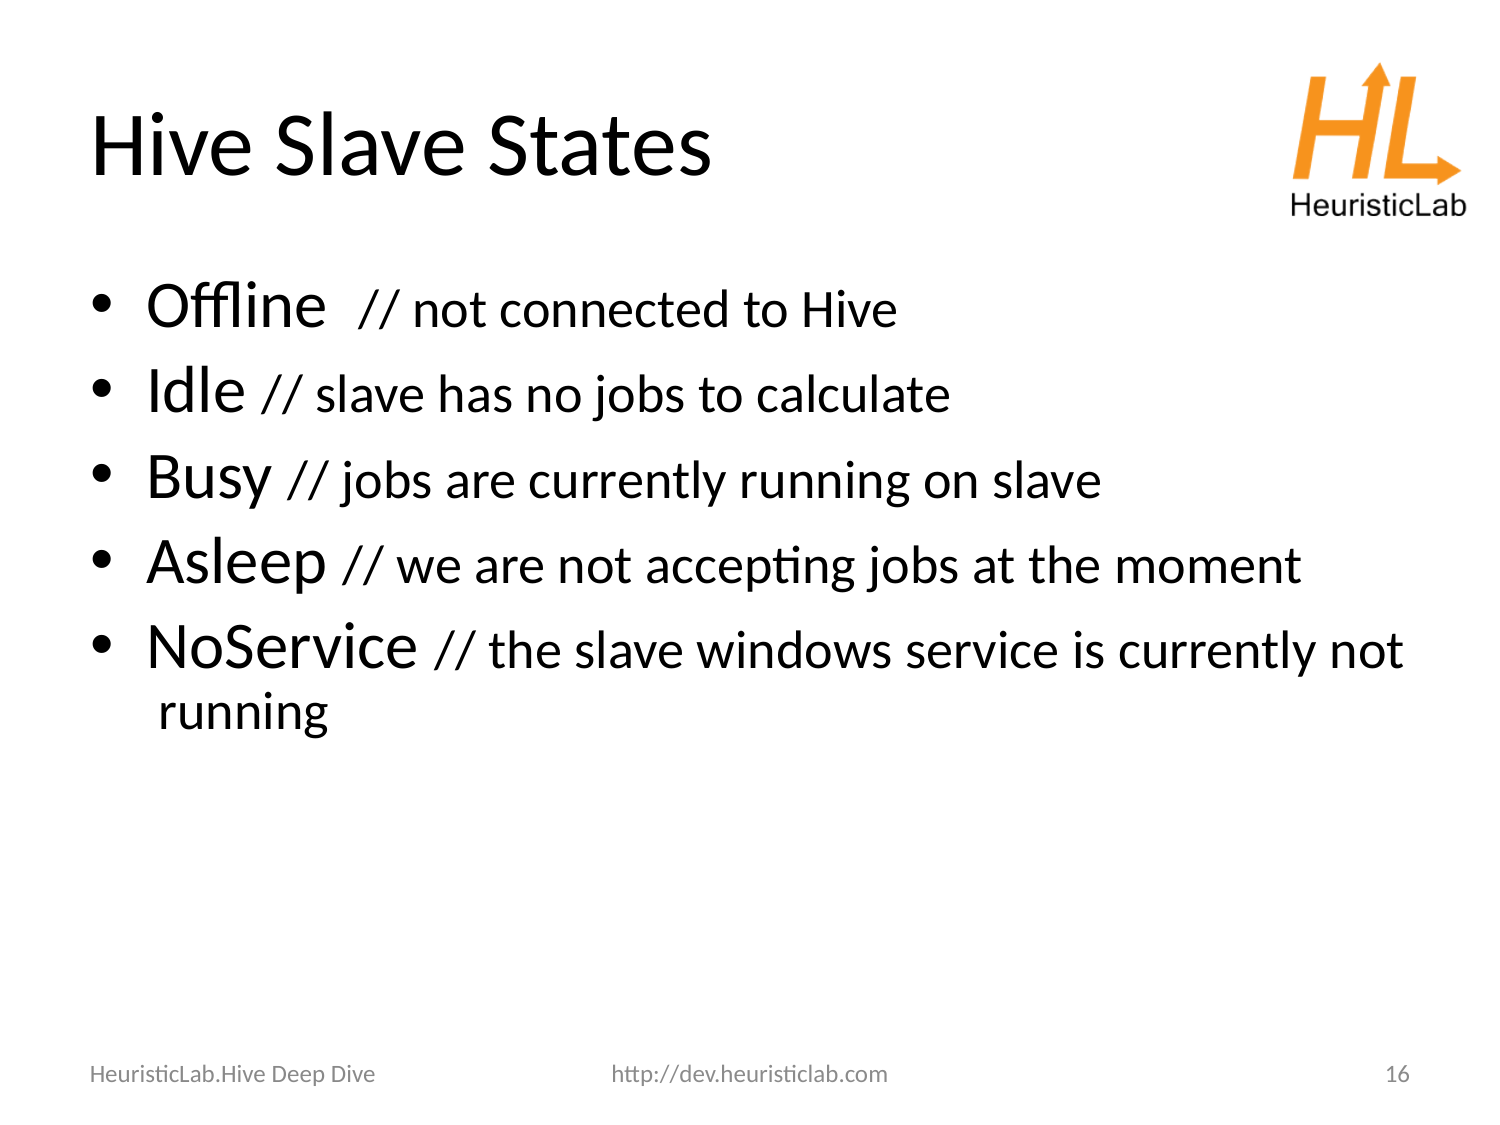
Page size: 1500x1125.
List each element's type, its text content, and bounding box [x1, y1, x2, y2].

text_box http://dev.heuristiclab.com [512, 1042, 988, 1103]
text_box 16 [1074, 1042, 1425, 1103]
list Offline // not connected to Hive Idle // slave has no jobs to calculate Busy // jobs are currently running on slave Asleep // we are not accepting jobs at the moment NoService // the slave windows service is currently not running [74, 262, 1426, 1006]
picture [1281, 27, 1474, 244]
title Hive Slave States [74, 44, 1282, 233]
text_box HeuristicLab.Hive Deep Dive [75, 1042, 425, 1103]
